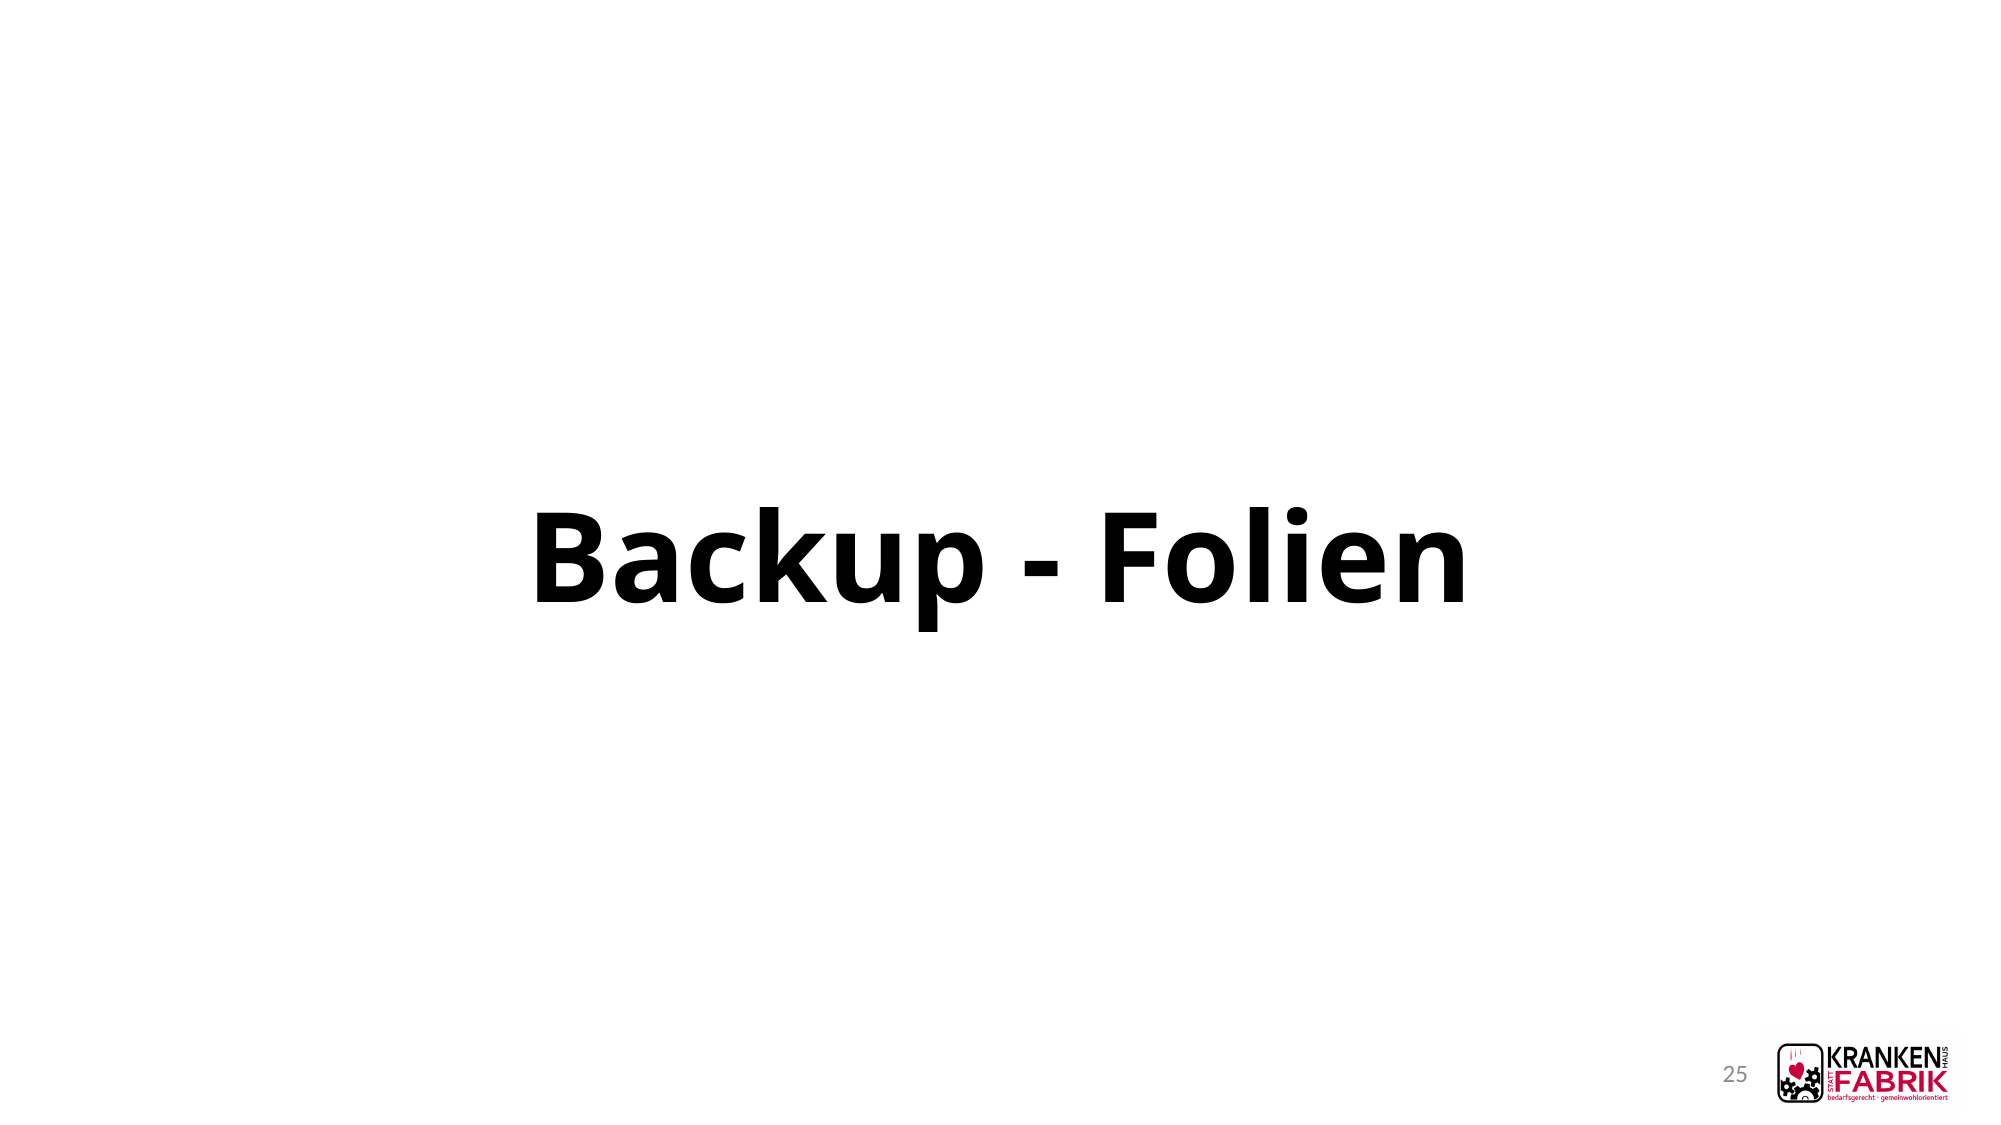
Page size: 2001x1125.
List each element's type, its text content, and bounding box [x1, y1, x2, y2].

picture [1763, 1029, 1962, 1117]
slide_number 25 [1389, 1042, 1763, 1103]
title Backup - Folien [137, 453, 1863, 672]
